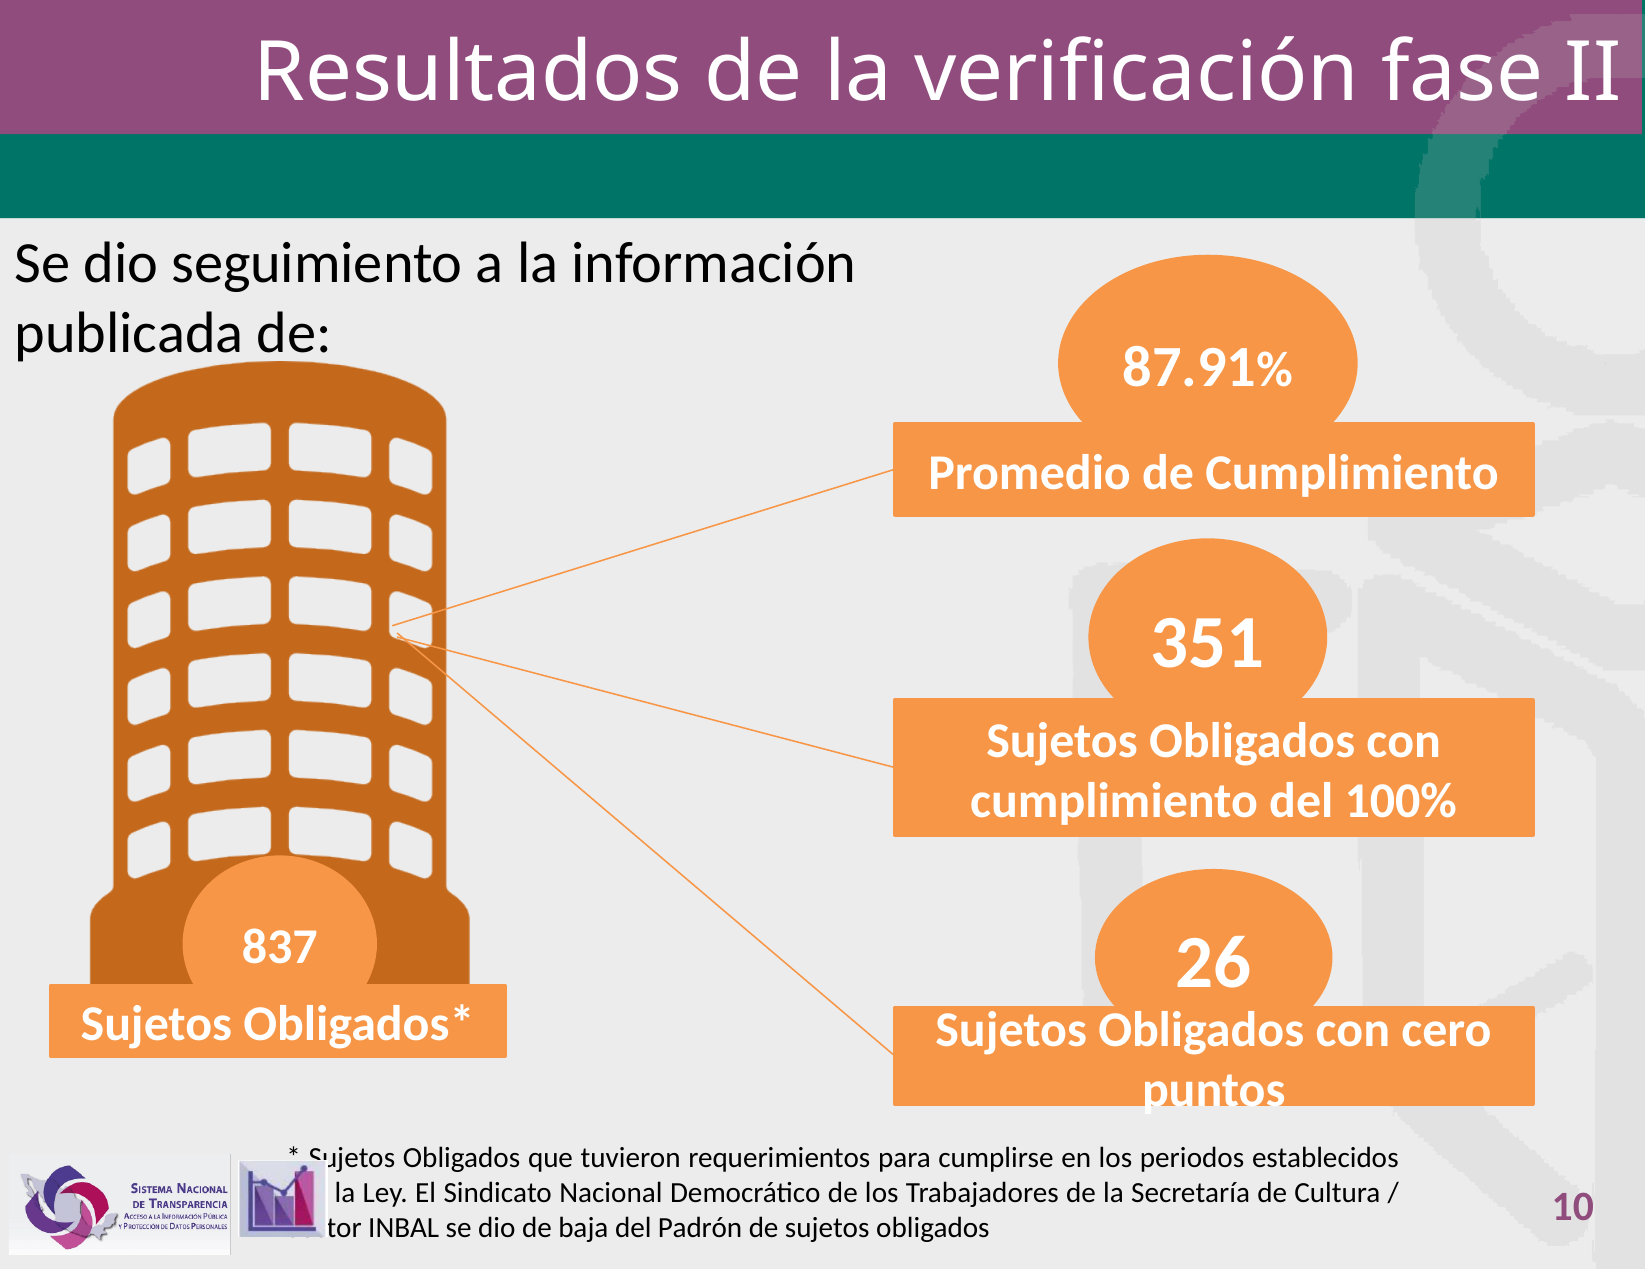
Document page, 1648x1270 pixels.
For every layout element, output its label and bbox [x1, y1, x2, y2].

text_box [894, 256, 1533, 515]
text_box [396, 632, 895, 1057]
picture [0, 0, 1646, 1269]
text_box [391, 469, 896, 626]
text_box [894, 870, 1533, 1105]
